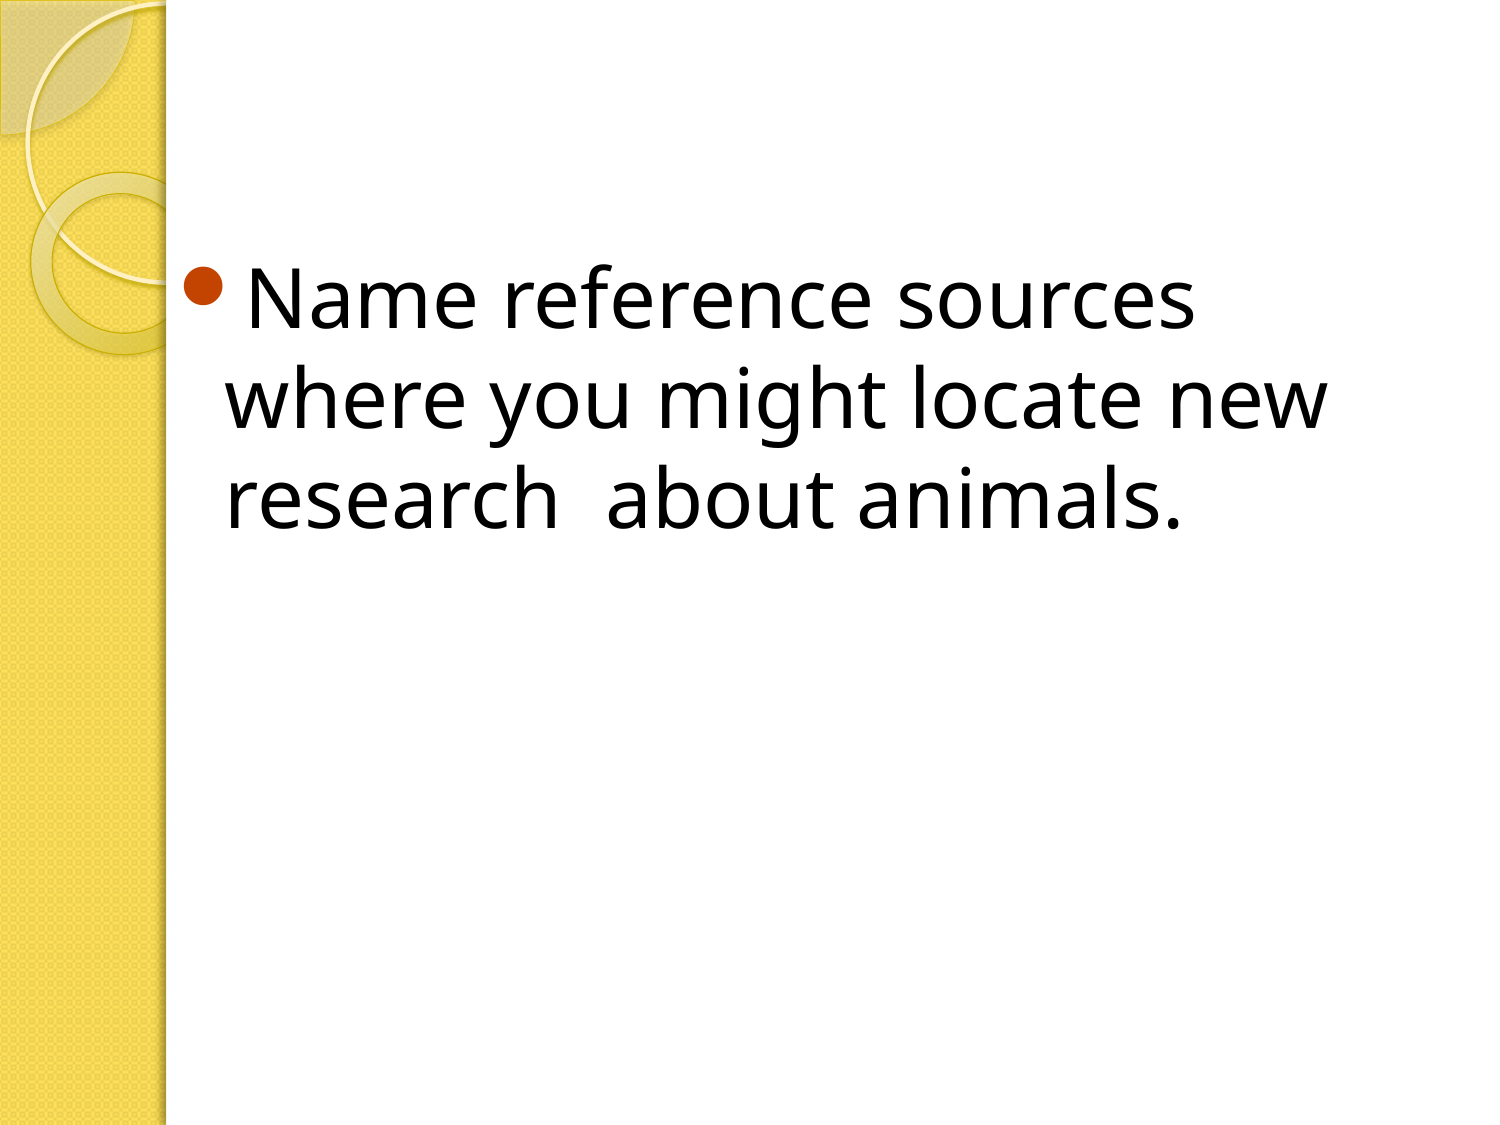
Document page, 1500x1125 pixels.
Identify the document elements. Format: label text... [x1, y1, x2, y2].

list Name reference sources where you might locate new research about animals. [150, 237, 1450, 1013]
